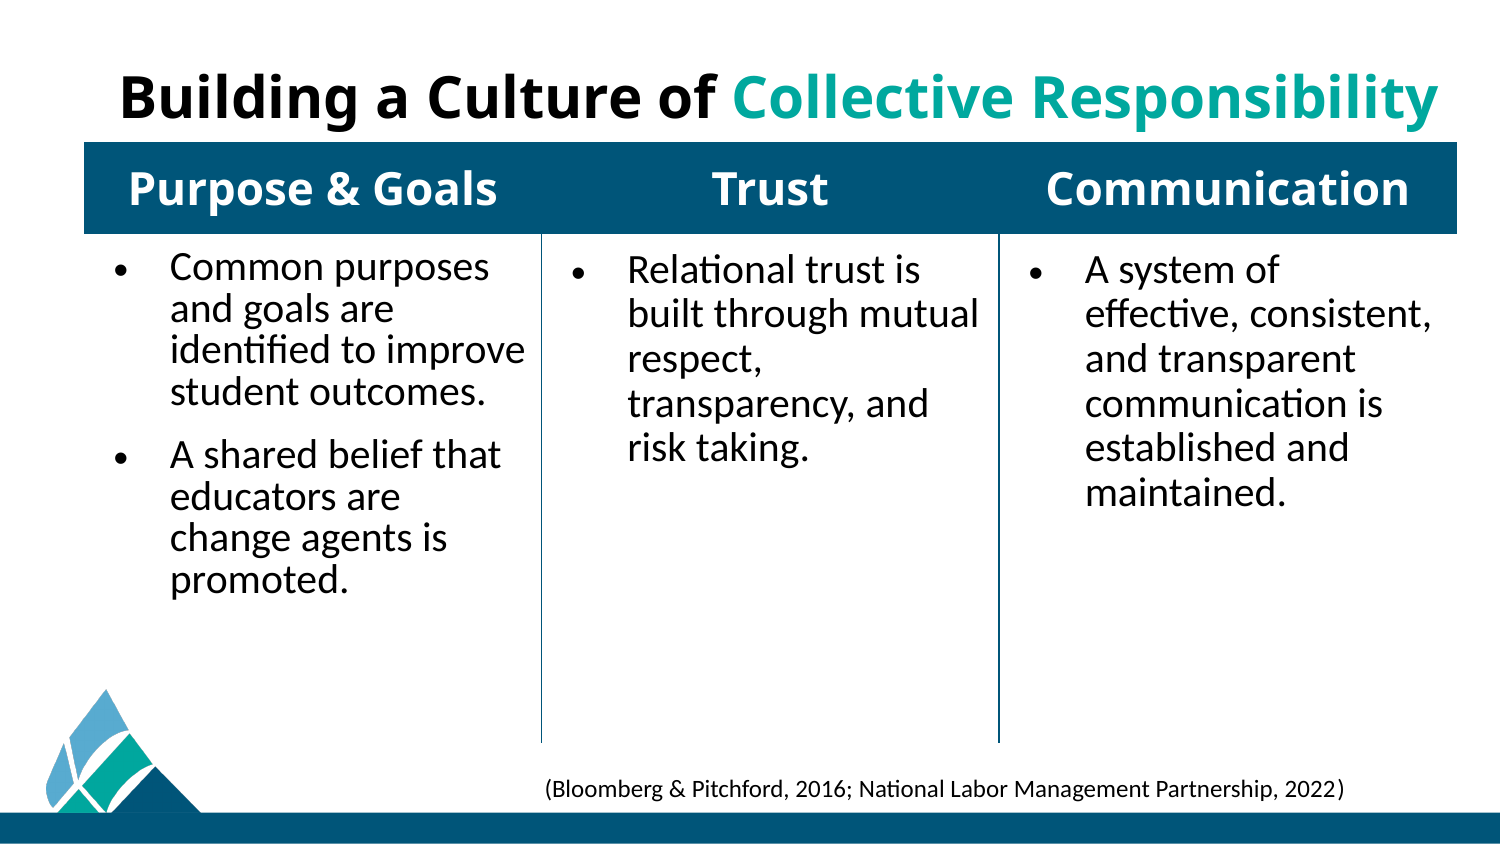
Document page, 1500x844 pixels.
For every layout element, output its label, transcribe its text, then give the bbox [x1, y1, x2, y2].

table_header Purpose & Goals [84, 142, 541, 234]
table_cell Relational trust is built through mutual respect, transparency, and risk taking. [542, 234, 998, 743]
table_header Trust [542, 142, 998, 234]
table_cell A system of effective, consistent, and transparent communication is established and maintained. [1000, 234, 1457, 743]
title Building a Culture of Collective Responsibility [103, 44, 1476, 142]
picture [46, 689, 201, 812]
table_header Communication [1000, 142, 1457, 234]
table_cell Common purposes and goals are identified to improve student outcomes. A shared belief that educators are change agents is promoted. [84, 234, 541, 743]
text_box (Bloomberg & Pitchford, 2016; National Labor Management Partnership, 2022) [73, 765, 1360, 810]
